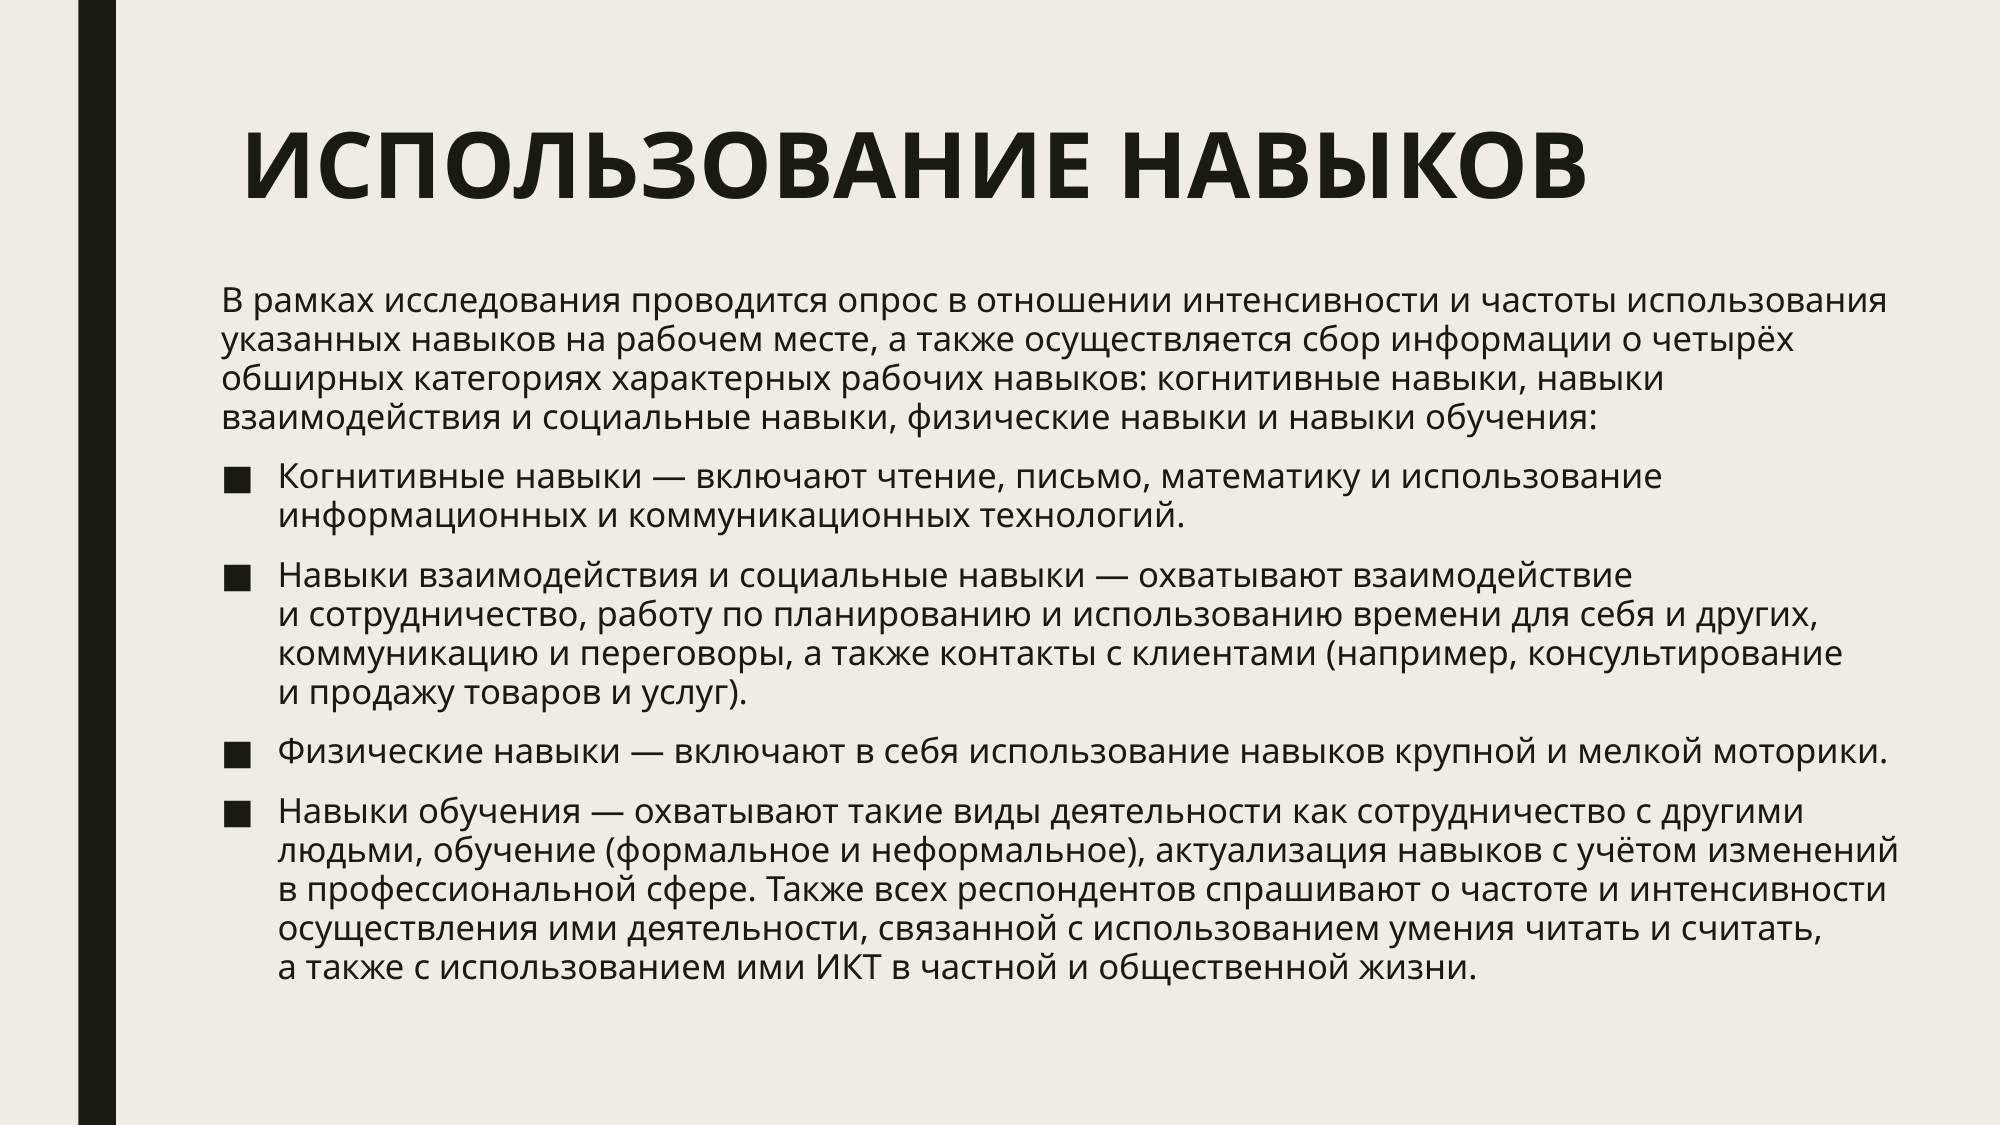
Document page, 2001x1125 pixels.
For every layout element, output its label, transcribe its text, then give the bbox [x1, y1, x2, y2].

list В рамках исследования проводится опрос в отношении интенсивности и частоты использования указанных навыков на рабочем месте, а также осуществляется сбор информации о четырёх обширных категориях характерных рабочих навыков: когнитивные навыки, навыки взаимодействия и социальные навыки, физические навыки и навыки обучения: Когнитивные навыки — включают чтение, письмо, математику и использование информационных и коммуникационных технологий. Навыки взаимодействия и социальные навыки — охватывают взаимодействие и сотрудничество, работу по планированию и использованию времени для себя и других, коммуникацию и переговоры, а также контакты с клиентами (например, консультирование и продажу товаров и услуг). Физические навыки — включают в себя использование навыков крупной и мелкой моторики. Навыки обучения — охватывают такие виды деятельности как сотрудничество с другими людьми, обучение (формальное и неформальное), актуализация навыков с учётом изменений в профессиональной сфере. Также всех респондентов спрашивают о частоте и интенсивности осуществления ими деятельности, связанной с использованием умения читать и считать, а также с использованием ими ИКТ в частной и общественной жизни. [205, 273, 1919, 1042]
title ИСПОЛЬЗОВАНИЕ НАВЫКОВ [225, 112, 1800, 273]
